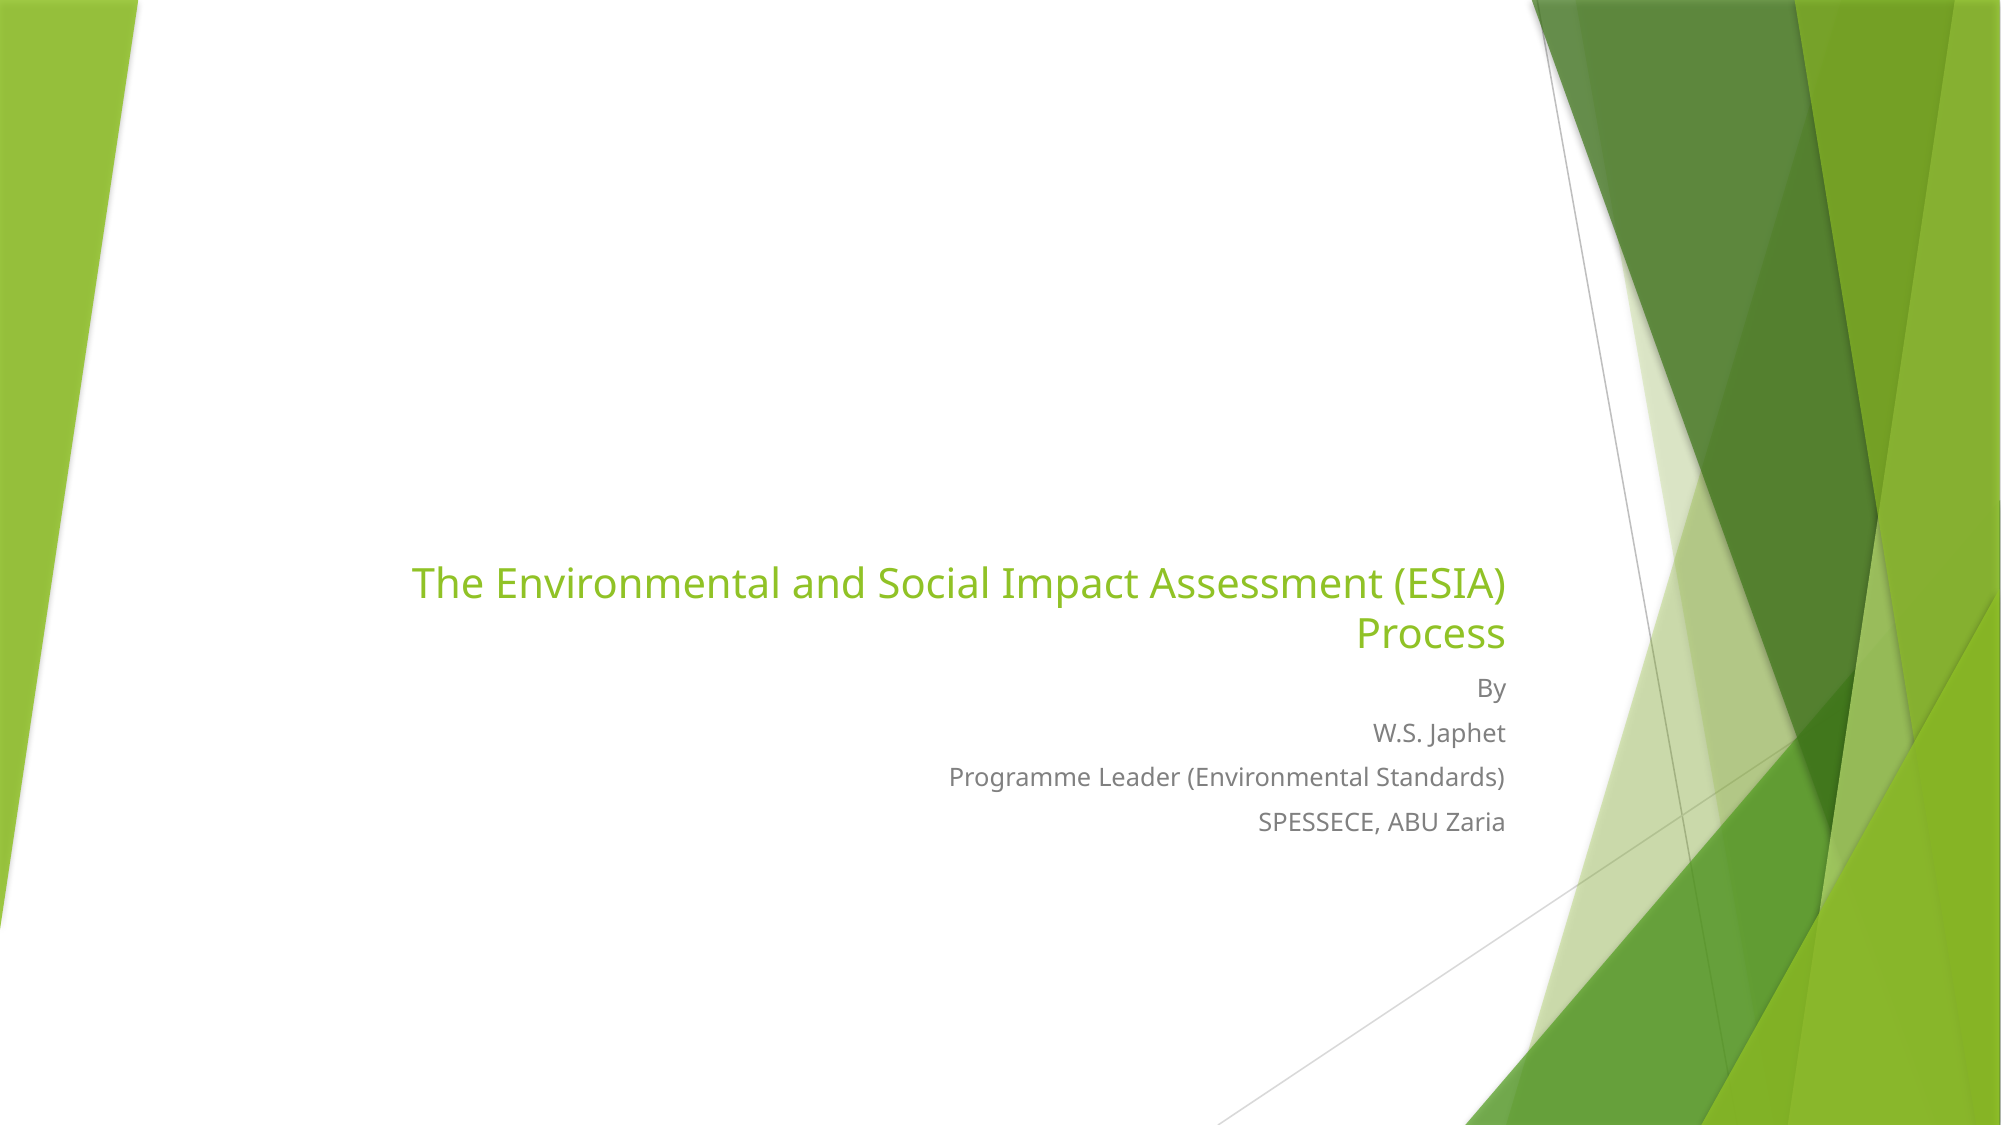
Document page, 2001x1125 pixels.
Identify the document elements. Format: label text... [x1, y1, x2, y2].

title The Environmental and Social Impact Assessment (ESIA) Process [247, 394, 1522, 664]
subtitle By W.S. Japhet Programme Leader (Environmental Standards) SPESSECE, ABU Zaria [247, 664, 1522, 845]
